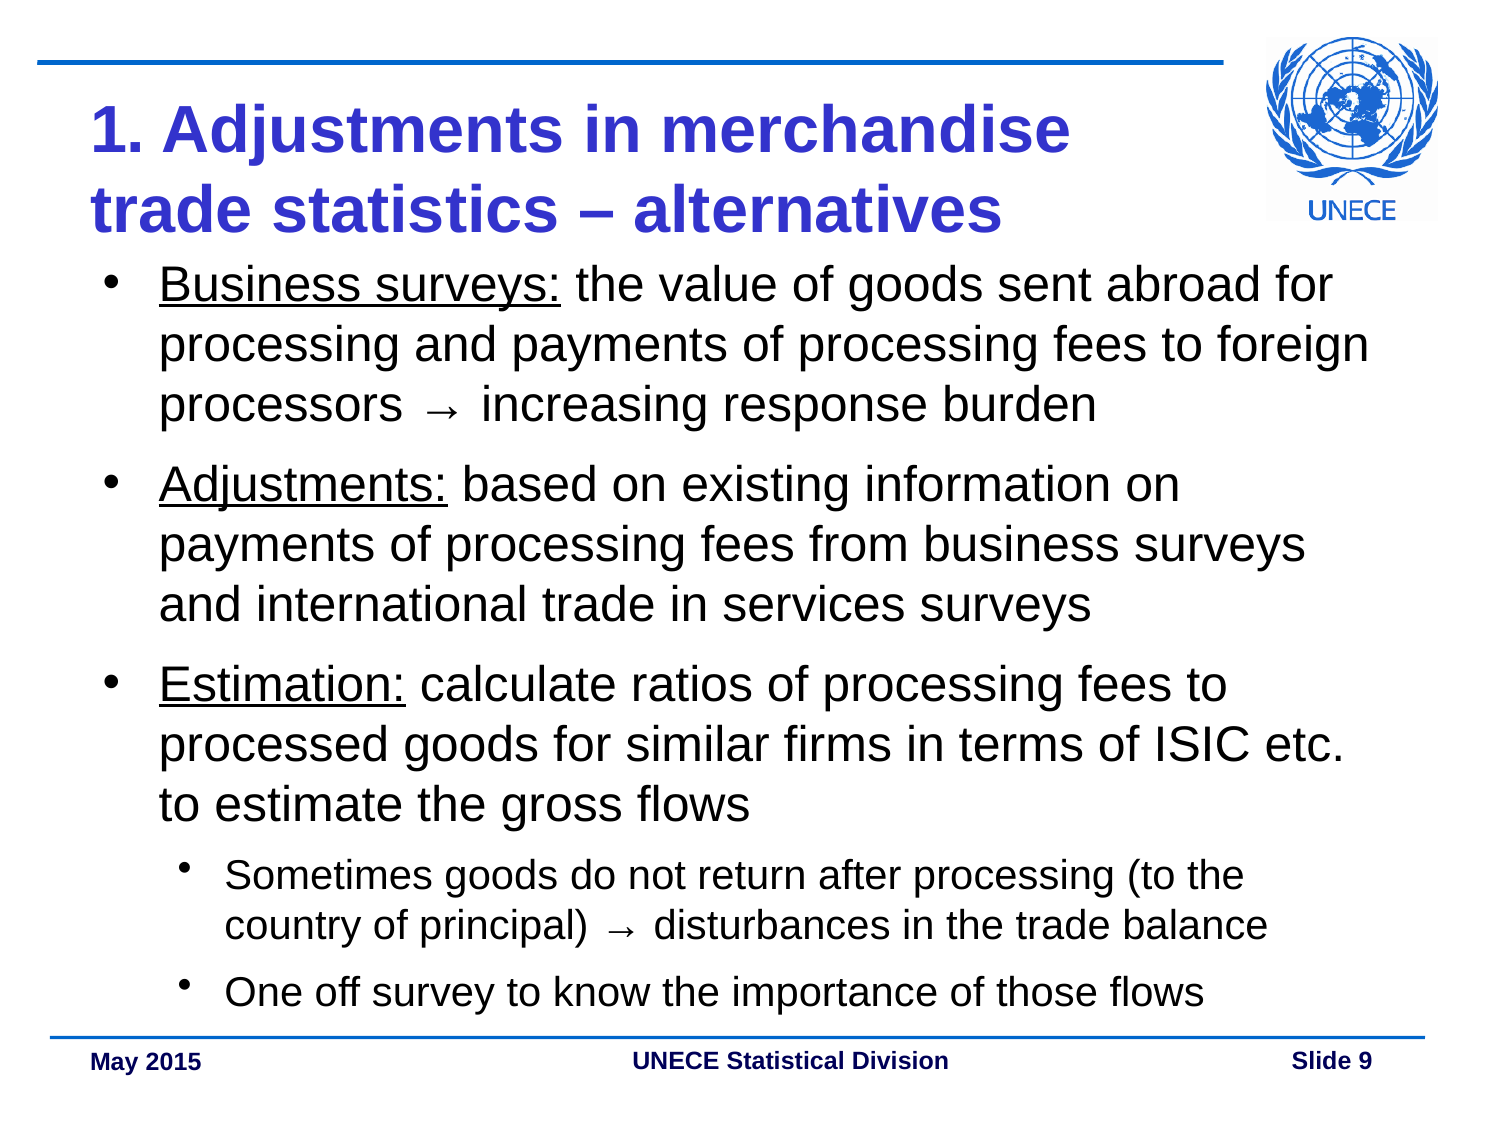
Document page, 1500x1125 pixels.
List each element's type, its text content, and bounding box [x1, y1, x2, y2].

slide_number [74, 1037, 388, 1113]
list Business surveys: the value of goods sent abroad for processing and payments of processing fees to foreign processors → increasing response burden Adjustments: based on existing information on payments of processing fees from business surveys and international trade in services surveys Estimation: calculate ratios of processing fees to processed goods for similar firms in terms of ISIC etc. to estimate the gross flows Sometimes goods do not return after processing (to the country of principal) → disturbances in the trade balance One off survey to know the importance of those flows [87, 243, 1388, 1035]
title 1. Adjustments in merchandise trade statistics – alternatives [75, 87, 1238, 244]
picture [1266, 37, 1438, 221]
